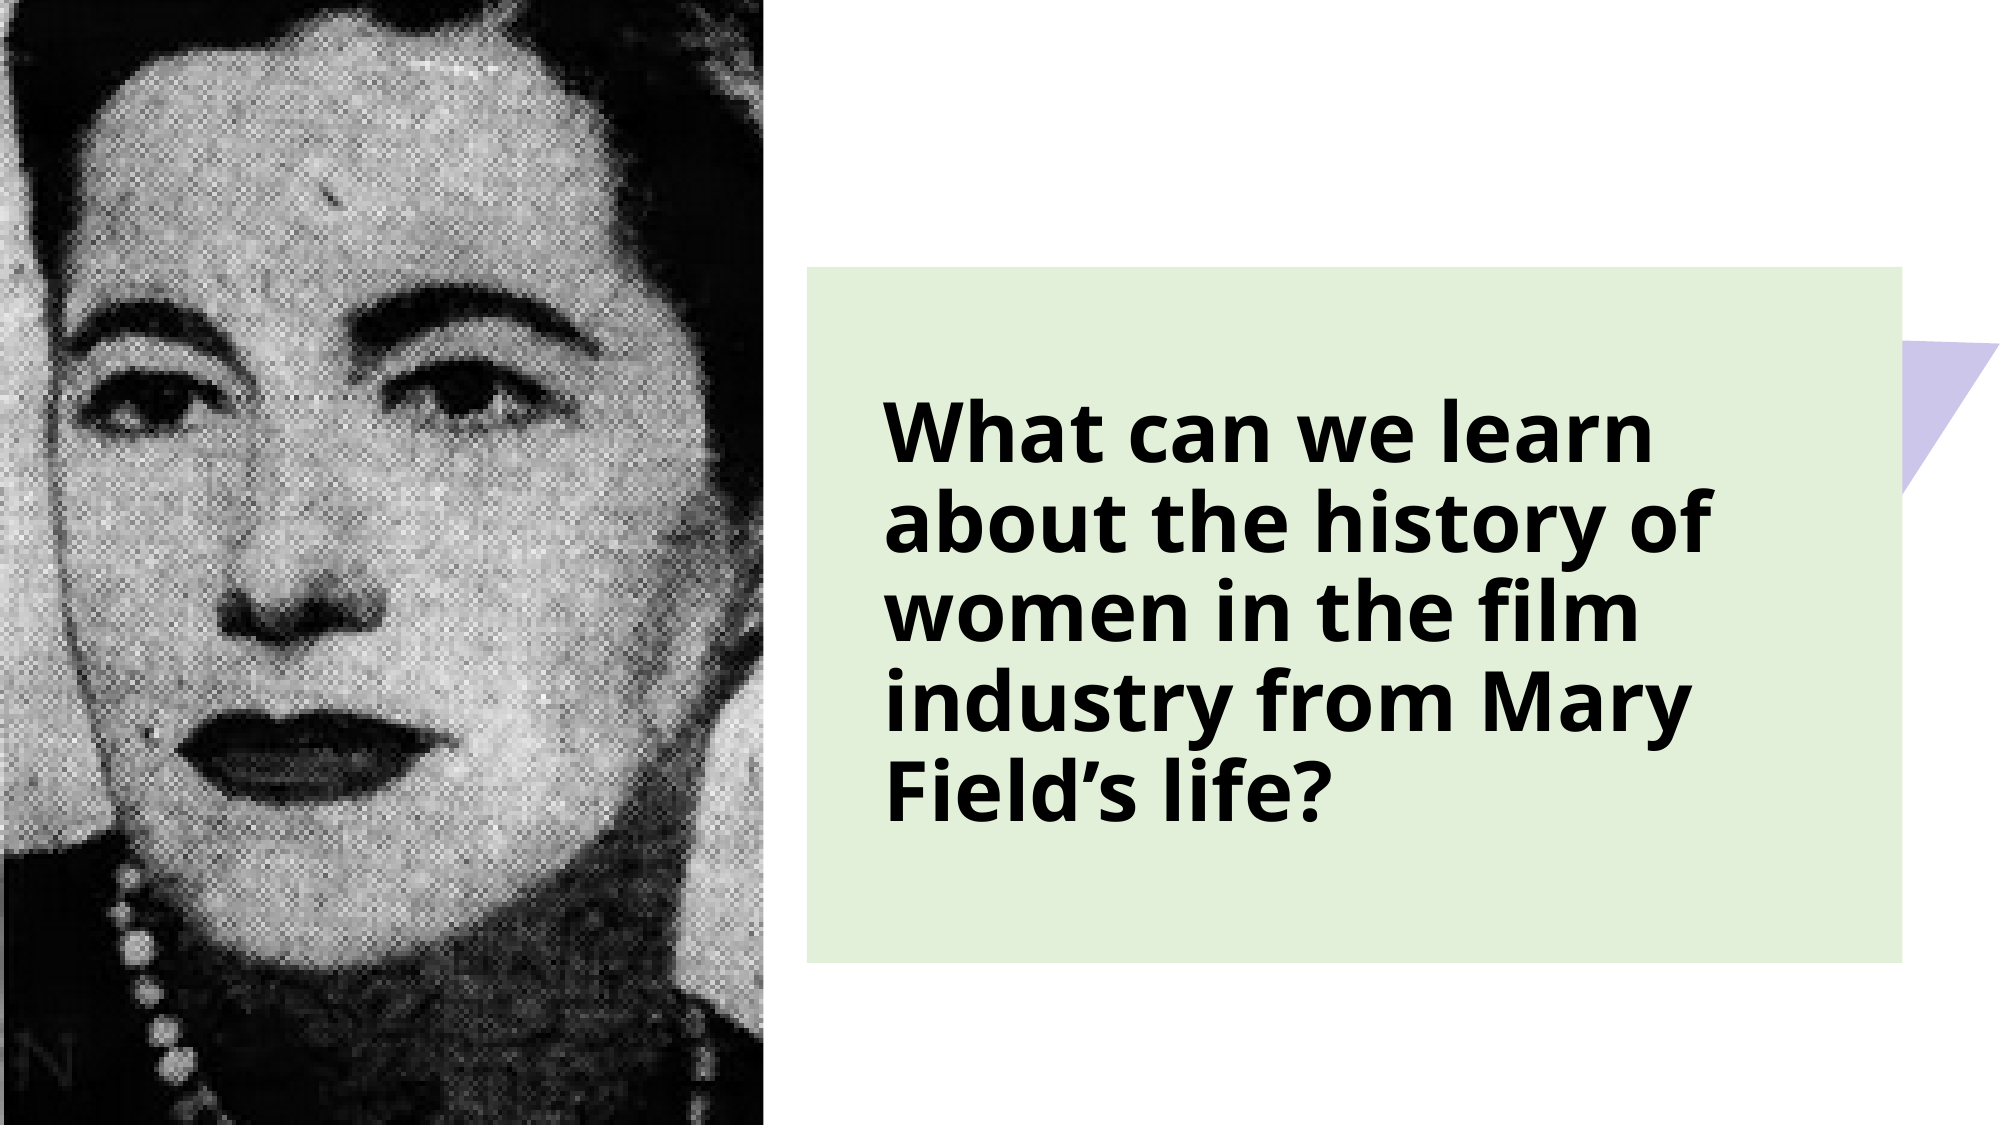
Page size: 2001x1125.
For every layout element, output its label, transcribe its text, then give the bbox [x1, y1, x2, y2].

text_box [1903, 339, 2000, 496]
title What can we learn about the history of women in the film industry from Mary Field’s life? [806, 266, 1903, 963]
picture [0, 0, 764, 1125]
